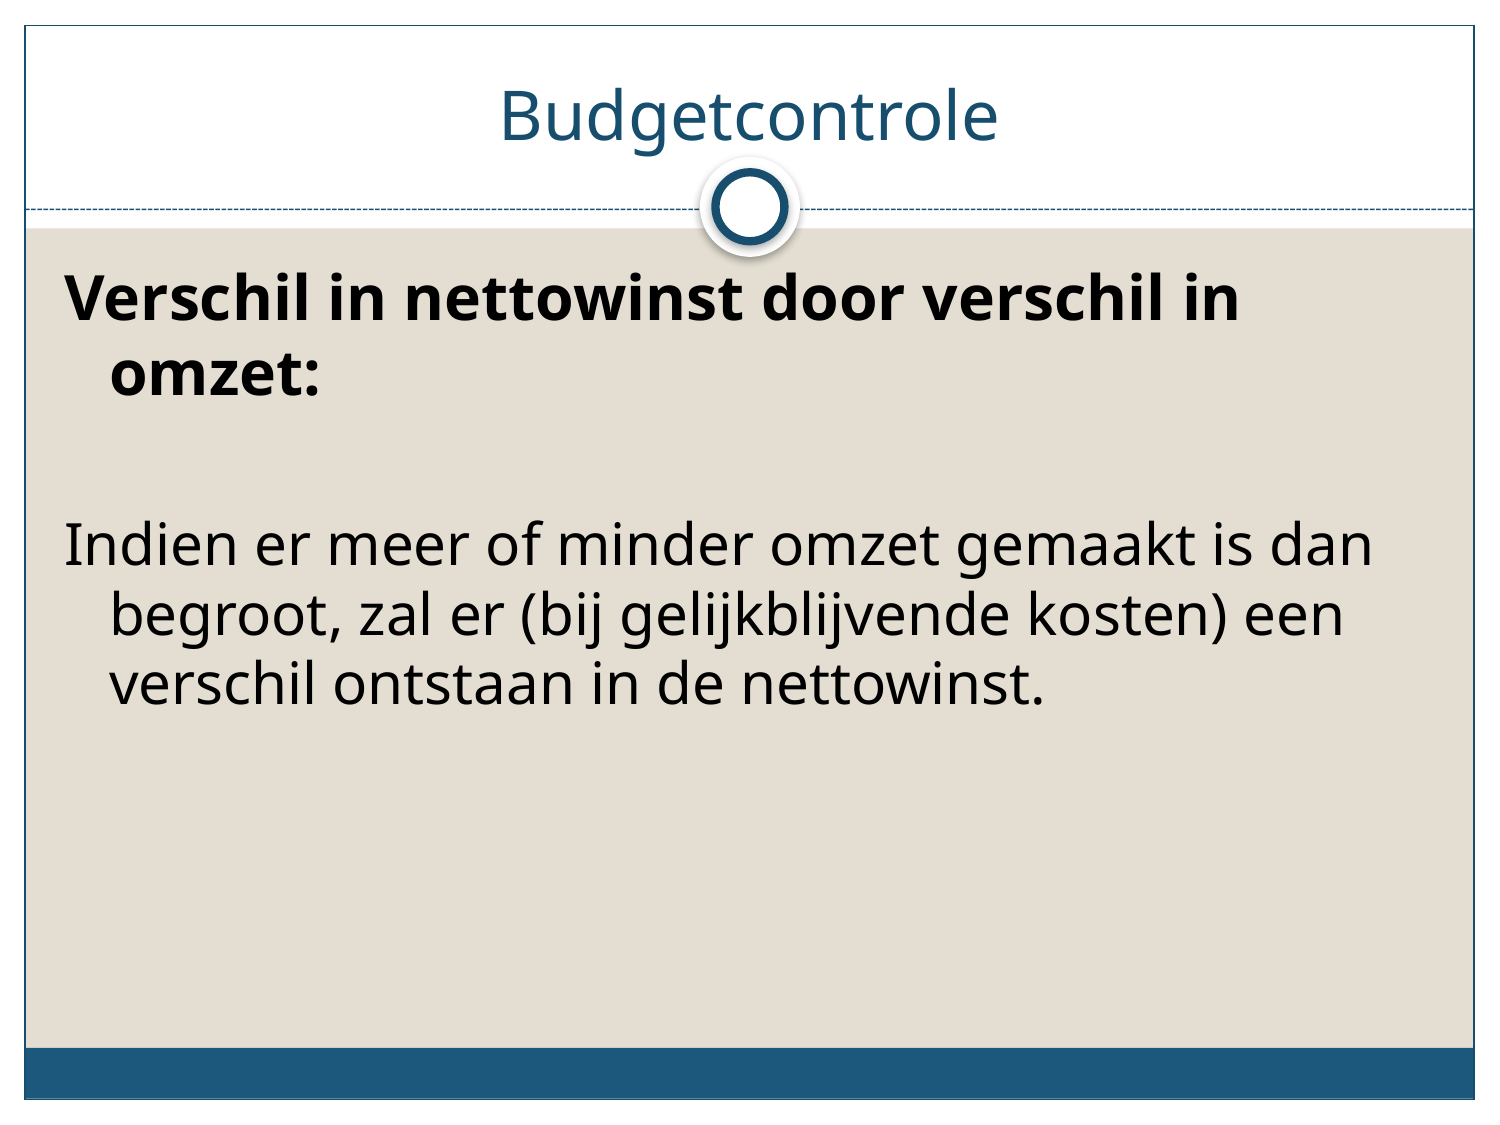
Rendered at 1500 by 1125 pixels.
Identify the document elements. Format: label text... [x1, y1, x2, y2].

title Budgetcontrole [49, 37, 1450, 162]
list Verschil in nettowinst door verschil in omzet: Indien er meer of minder omzet gemaakt is dan begroot, zal er (bij gelijkblijvende kosten) een verschil ontstaan in de nettowinst. [49, 250, 1445, 1001]
